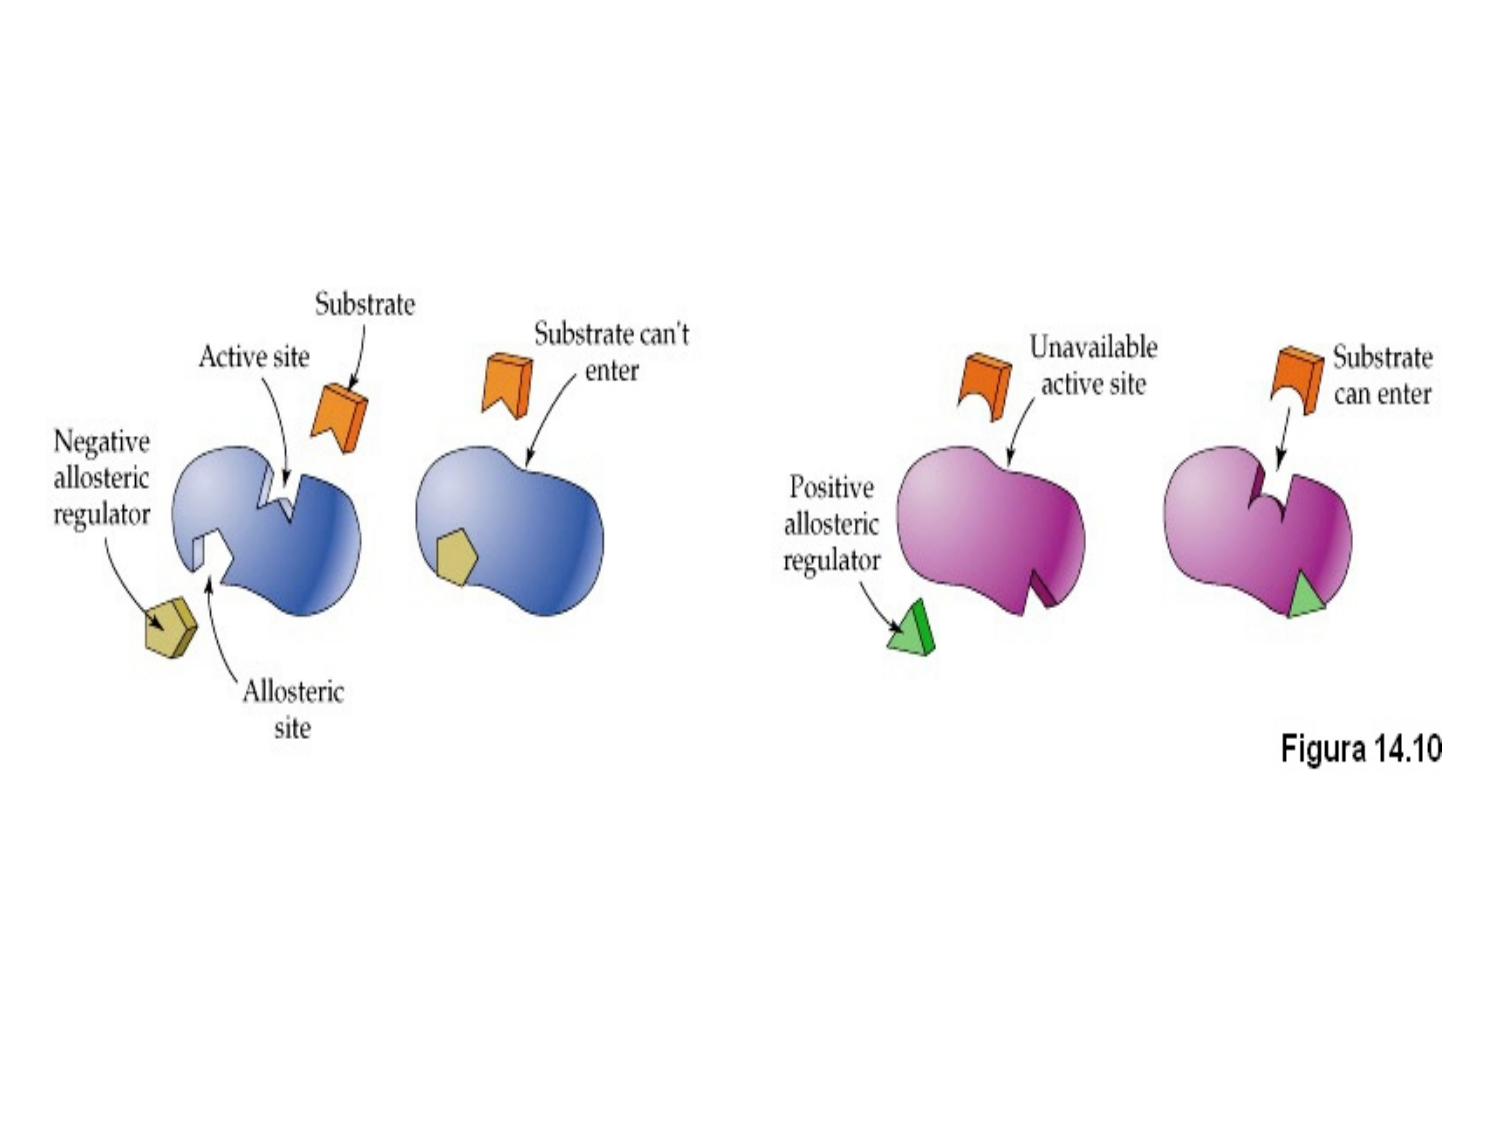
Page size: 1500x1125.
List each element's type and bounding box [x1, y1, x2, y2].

picture [46, 269, 1442, 774]
